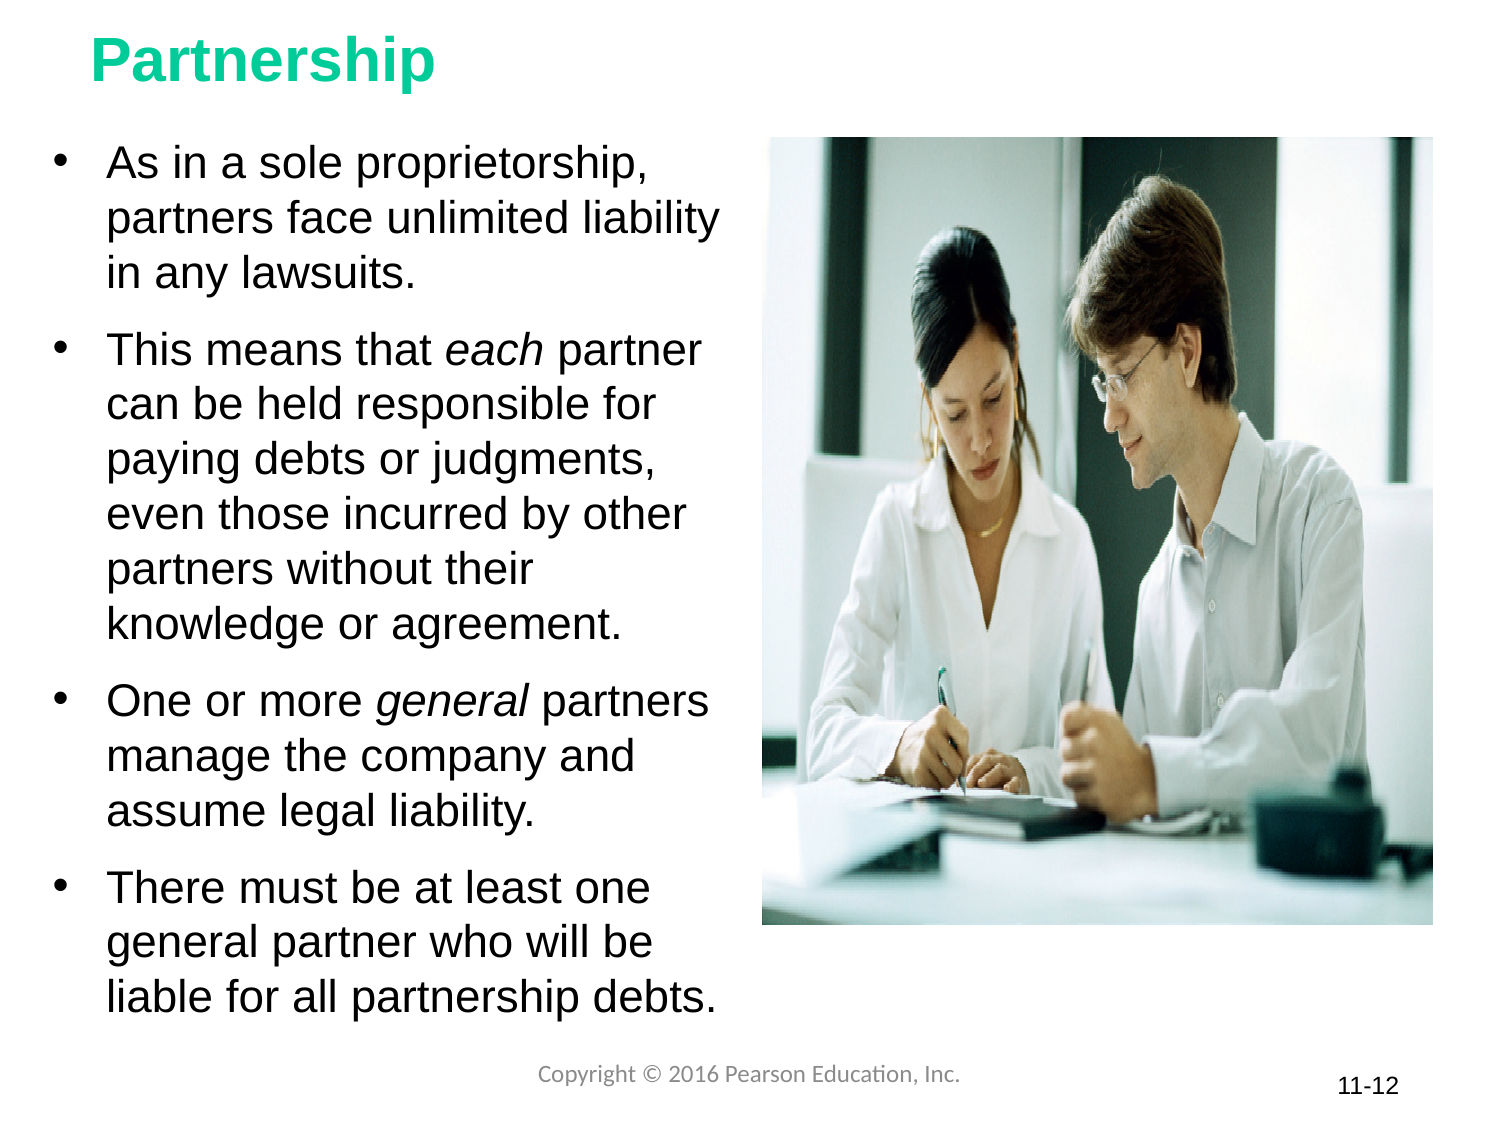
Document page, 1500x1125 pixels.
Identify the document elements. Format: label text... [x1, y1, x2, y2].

picture [762, 137, 1433, 926]
list As in a sole proprietorship, partners face unlimited liability in any lawsuits. This means that each partner can be held responsible for paying debts or judgments, even those incurred by other partners without their knowledge or agreement. One or more general partners manage the company and assume legal liability. There must be at least one general partner who will be liable for all partnership debts. [37, 125, 775, 1043]
footer Copyright © 2016 Pearson Education, Inc. [512, 1042, 988, 1103]
title Partnership [75, 0, 1425, 135]
